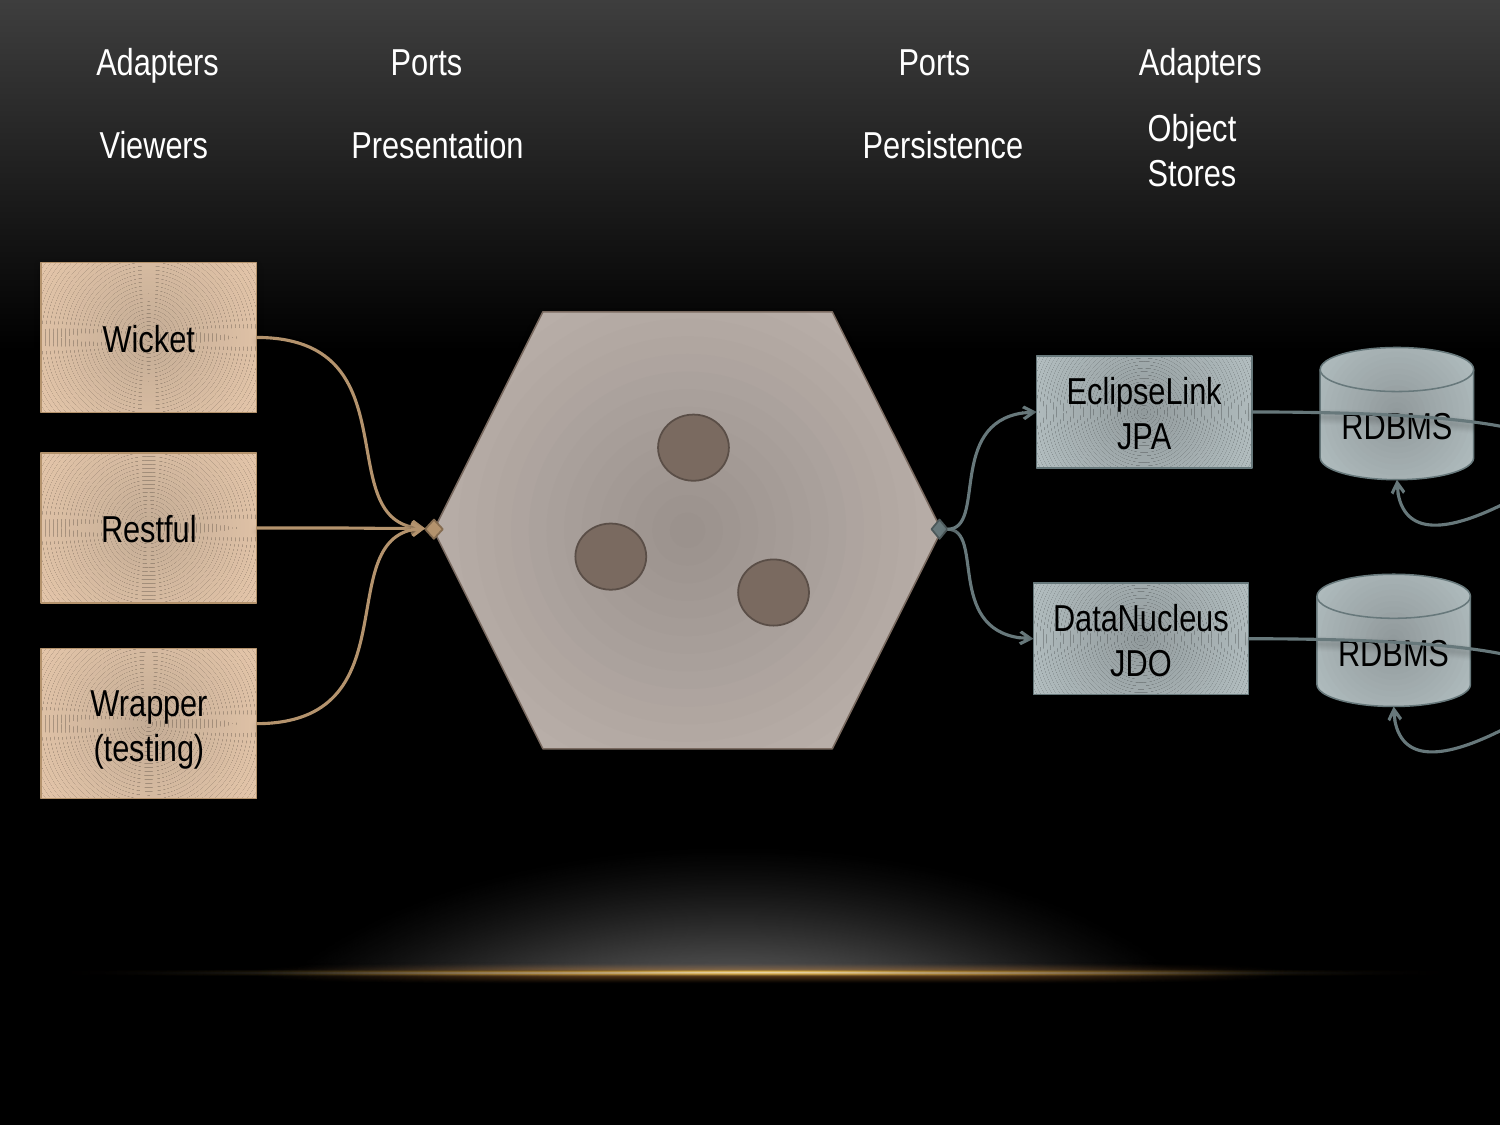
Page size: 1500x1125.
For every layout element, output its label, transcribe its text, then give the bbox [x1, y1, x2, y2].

text_box RDBMS [1316, 650, 1472, 708]
text_box DataNucleus JDO [1033, 582, 1249, 695]
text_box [947, 541, 1034, 640]
text_box RDBMS [1316, 573, 1472, 647]
text_box Adapters [1124, 30, 1277, 91]
text_box [443, 311, 933, 750]
text_box Adapters [81, 30, 235, 91]
picture [1034, 414, 1500, 651]
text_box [840, 113, 1046, 540]
text_box [574, 522, 648, 591]
text_box RDBMS [1319, 346, 1475, 420]
text_box RDBMS [1319, 424, 1475, 481]
picture [1399, 424, 1500, 523]
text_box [947, 411, 1037, 530]
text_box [41, 262, 426, 452]
text_box EclipseLink JPA [1050, 355, 1253, 469]
picture [1396, 651, 1500, 750]
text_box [41, 452, 426, 528]
picture [0, 0, 1500, 1125]
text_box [324, 113, 551, 540]
text_box [737, 558, 810, 627]
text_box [41, 528, 426, 799]
text_box Object Stores [1132, 96, 1252, 202]
text_box Viewers [84, 113, 224, 174]
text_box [371, 30, 990, 92]
text_box [657, 413, 730, 482]
